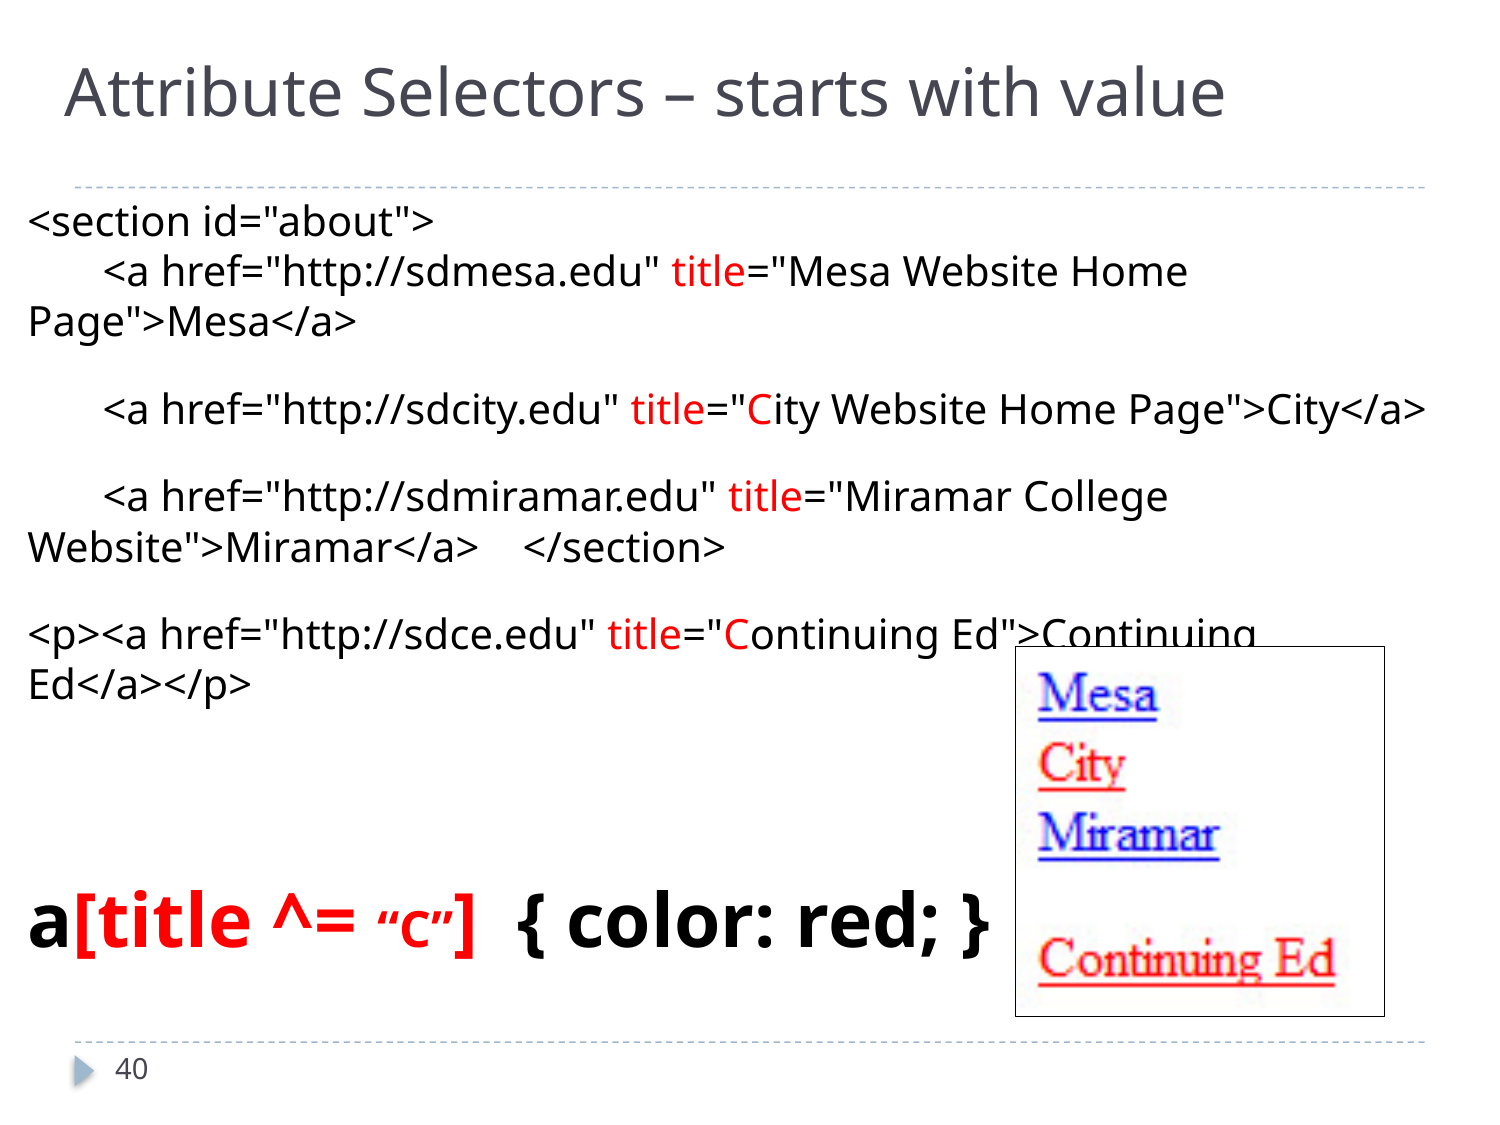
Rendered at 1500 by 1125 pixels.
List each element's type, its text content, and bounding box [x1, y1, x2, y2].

picture [1015, 646, 1385, 1016]
title Attribute Selectors – starts with value [50, 37, 1400, 138]
list <section id="about"> <a href="http://sdmesa.edu" title="Mesa Website Home Page">Mesa</a> <a href="http://sdcity.edu" title="City Website Home Page">City</a> <a href="http://sdmiramar.edu" title="Miramar College Website">Miramar</a> </section> <p><a href="http://sdce.edu" title="Continuing Ed">Continuing Ed</a></p> a[title ^= “C”] { color: red; } [12, 187, 1475, 1050]
slide_number 40 [100, 1050, 426, 1103]
